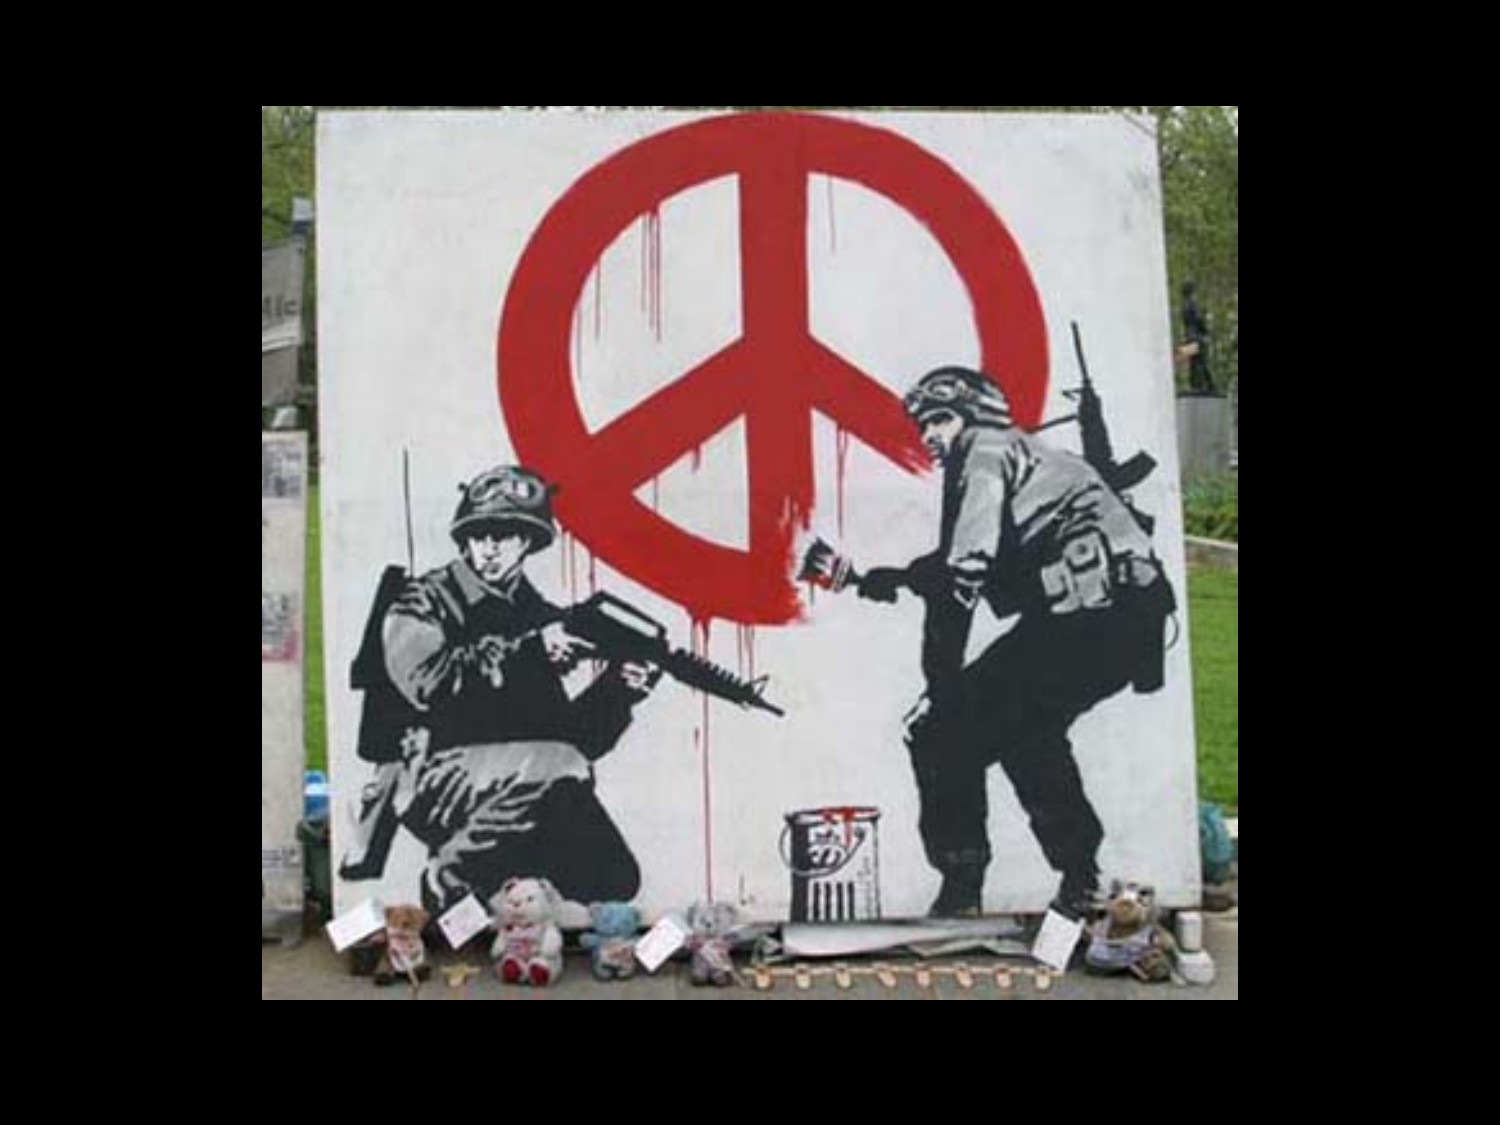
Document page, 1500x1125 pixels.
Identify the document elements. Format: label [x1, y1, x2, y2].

picture [262, 106, 1238, 1000]
